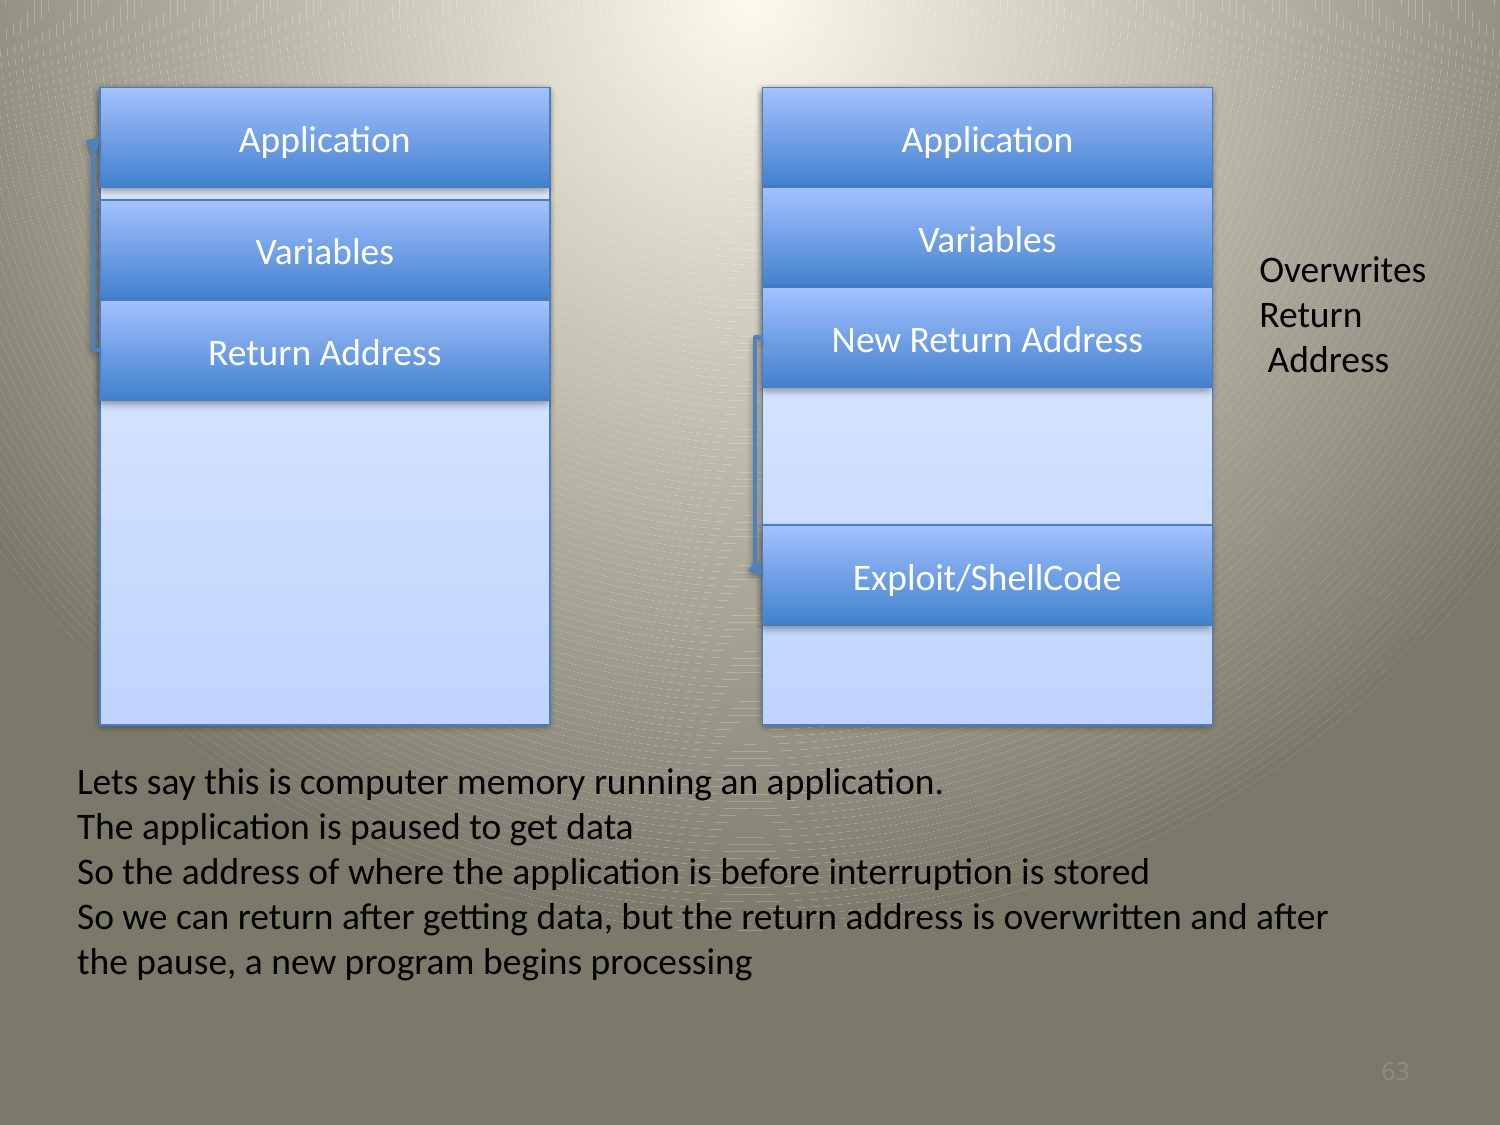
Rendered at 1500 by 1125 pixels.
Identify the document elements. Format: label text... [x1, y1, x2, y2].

text_box Application [762, 87, 1213, 187]
text_box Variables [762, 187, 1213, 287]
text_box Exploit/ShellCode [762, 524, 1213, 626]
slide_number 63 [1074, 1042, 1425, 1103]
text_box Return Address [99, 299, 551, 401]
text_box Application [99, 87, 551, 188]
text_box [99, 407, 551, 726]
text_box Overwrites Return Address [1244, 237, 1442, 388]
text_box New Return Address [762, 287, 1213, 388]
text_box [767, 394, 1213, 524]
text_box Variables [104, 199, 551, 299]
text_box [762, 632, 1213, 726]
text_box Lets say this is computer memory running an application. The application is paused to get data So the address of where the application is before interruption is stored So we can return after getting data, but the return address is overwritten and after the pause, a new program begins processing [62, 749, 1400, 990]
